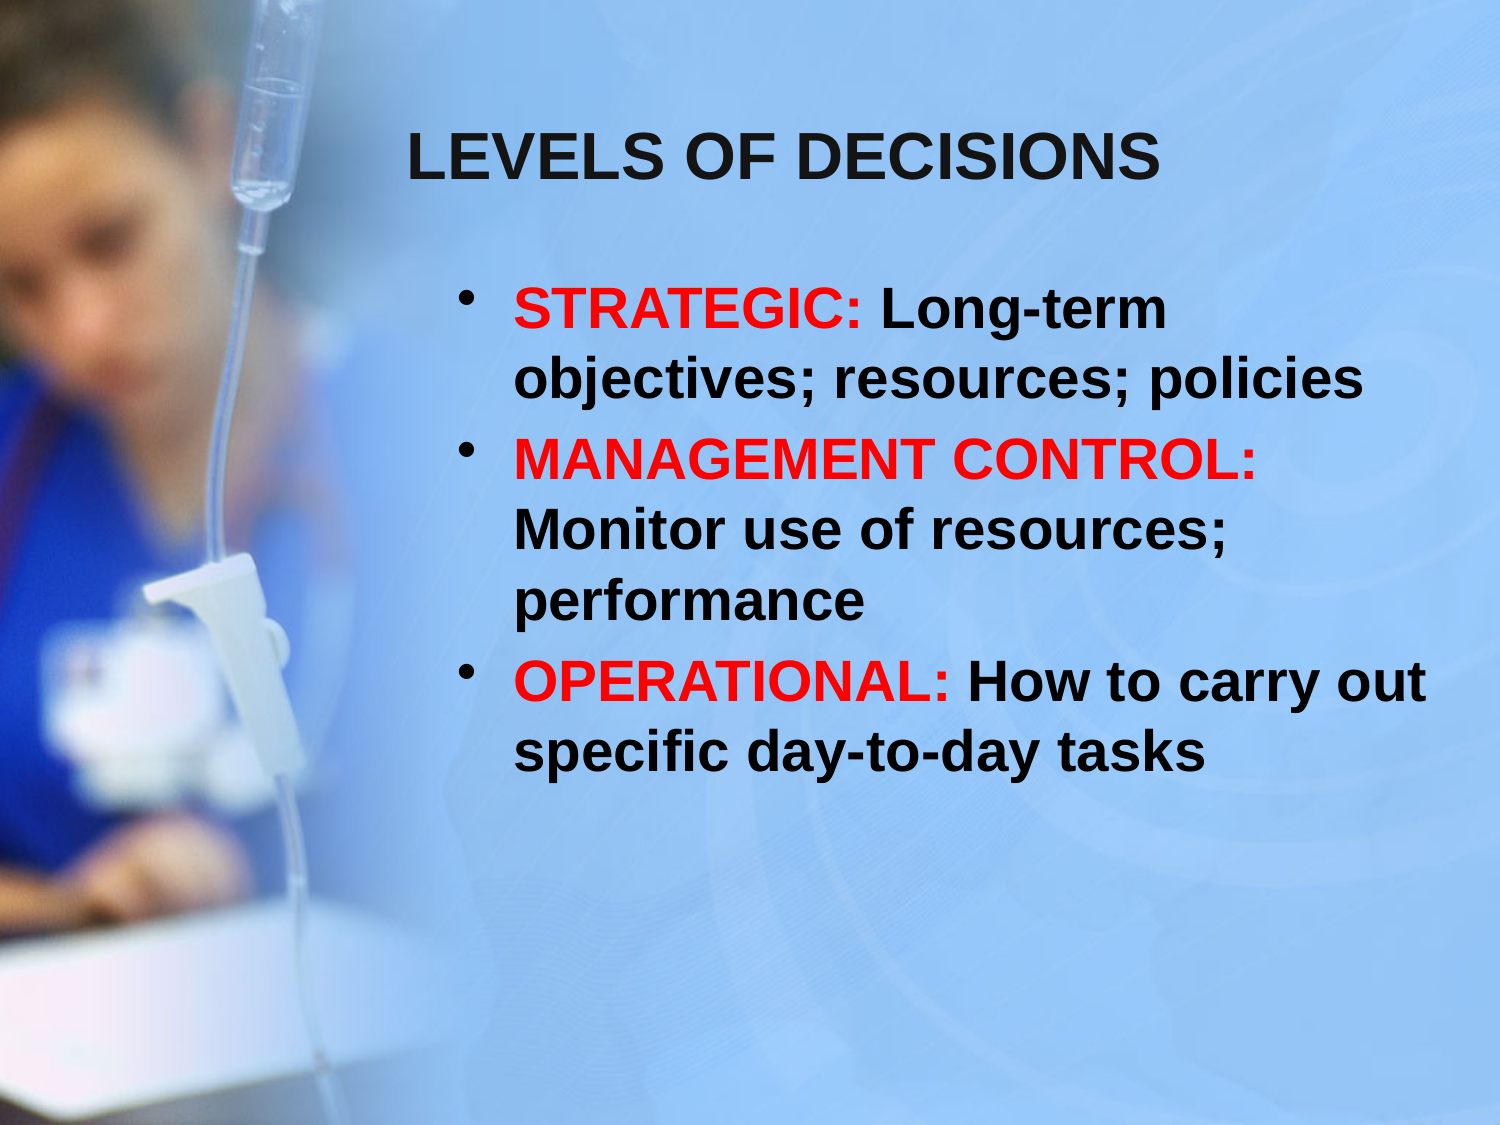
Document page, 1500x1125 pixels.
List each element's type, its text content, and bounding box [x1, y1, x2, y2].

picture [0, 0, 1500, 1125]
list STRATEGIC: Long-term objectives; resources; policies MANAGEMENT CONTROL: Monitor use of resources; performance OPERATIONAL: How to carry out specific day-to-day tasks [441, 262, 1480, 1005]
title LEVELS OF DECISIONS [391, 61, 1500, 201]
